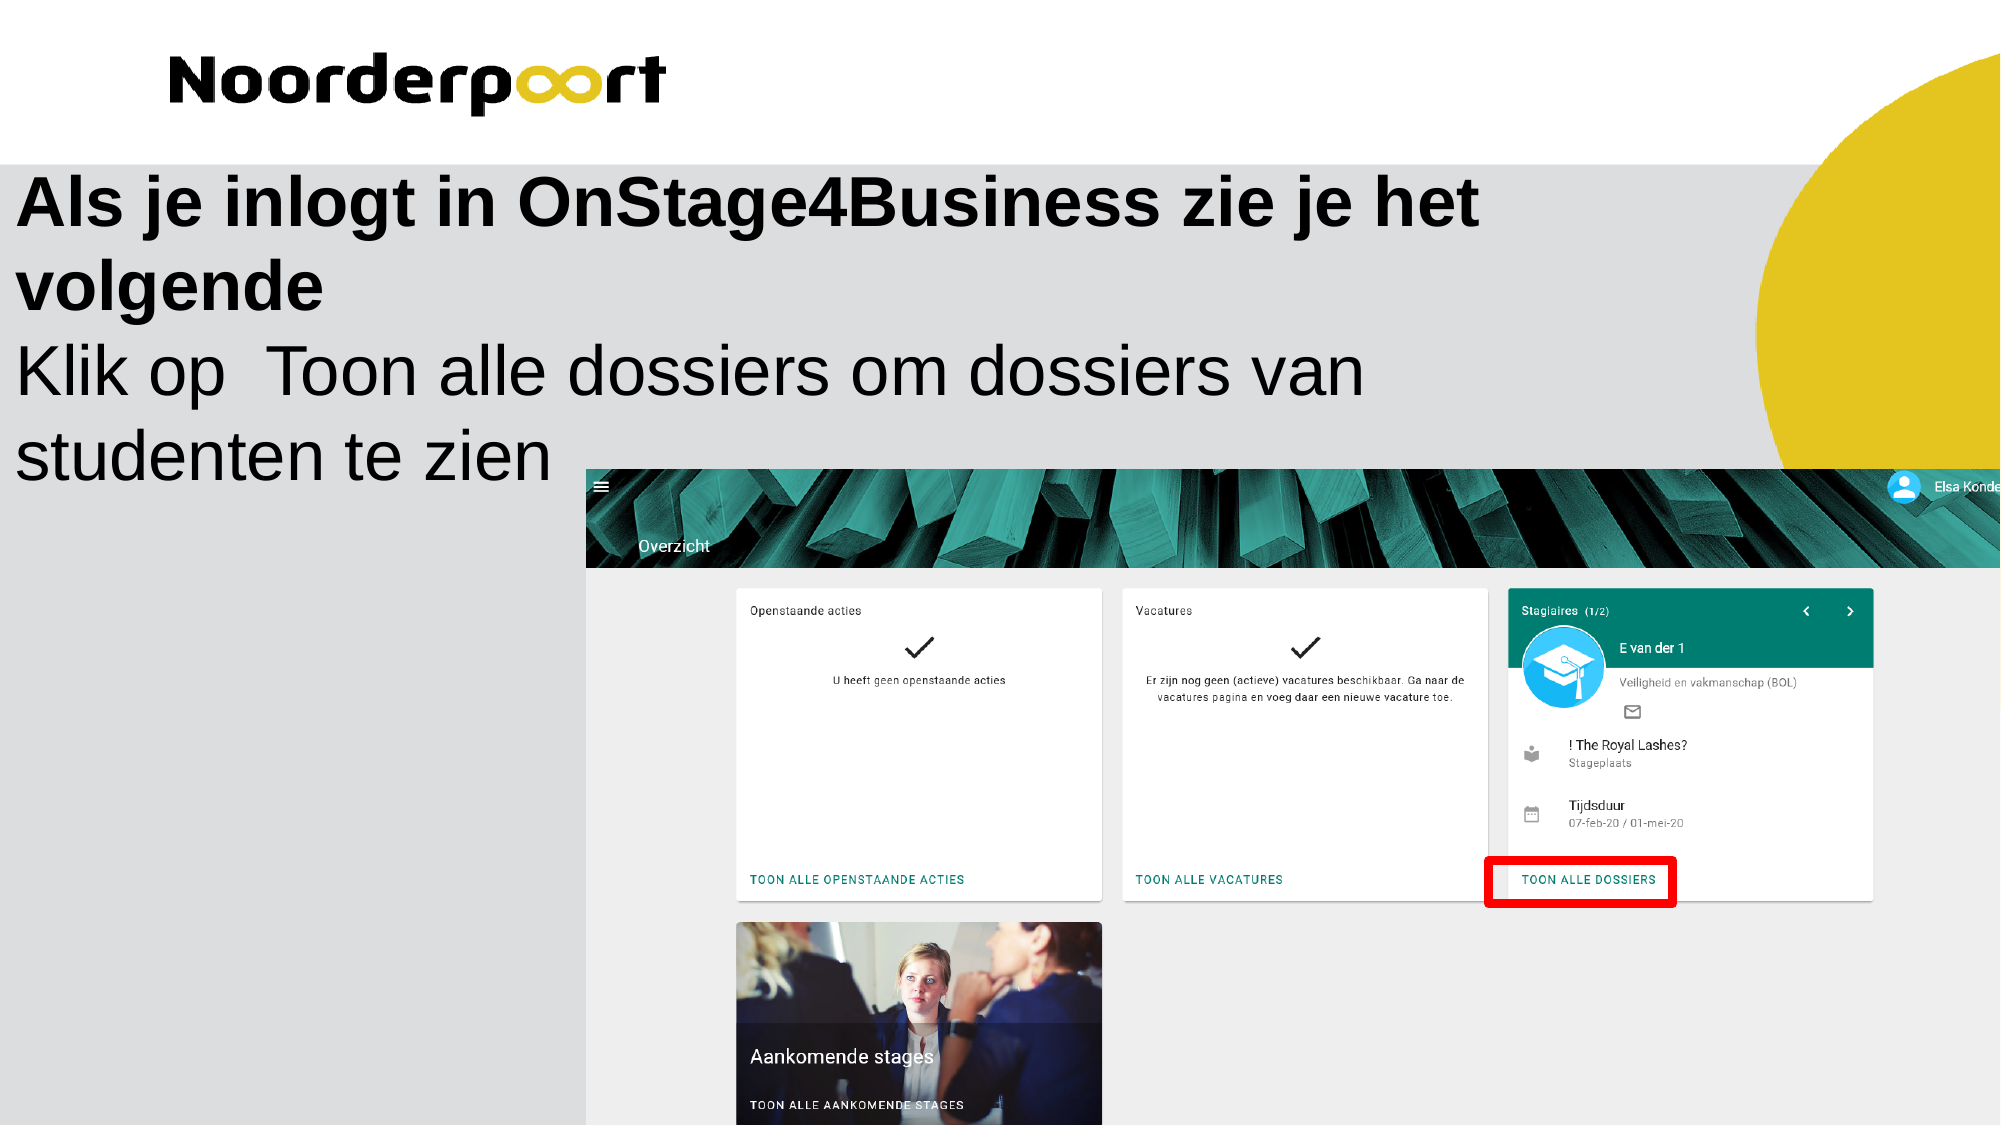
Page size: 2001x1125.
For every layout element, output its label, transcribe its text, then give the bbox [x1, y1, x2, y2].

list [586, 468, 2000, 1125]
title Als je inlogt in OnStage4Business zie je het volgende Klik op Toon alle dossiers om dossiers van studenten te zien [0, 271, 1578, 379]
picture [0, 0, 2001, 1125]
